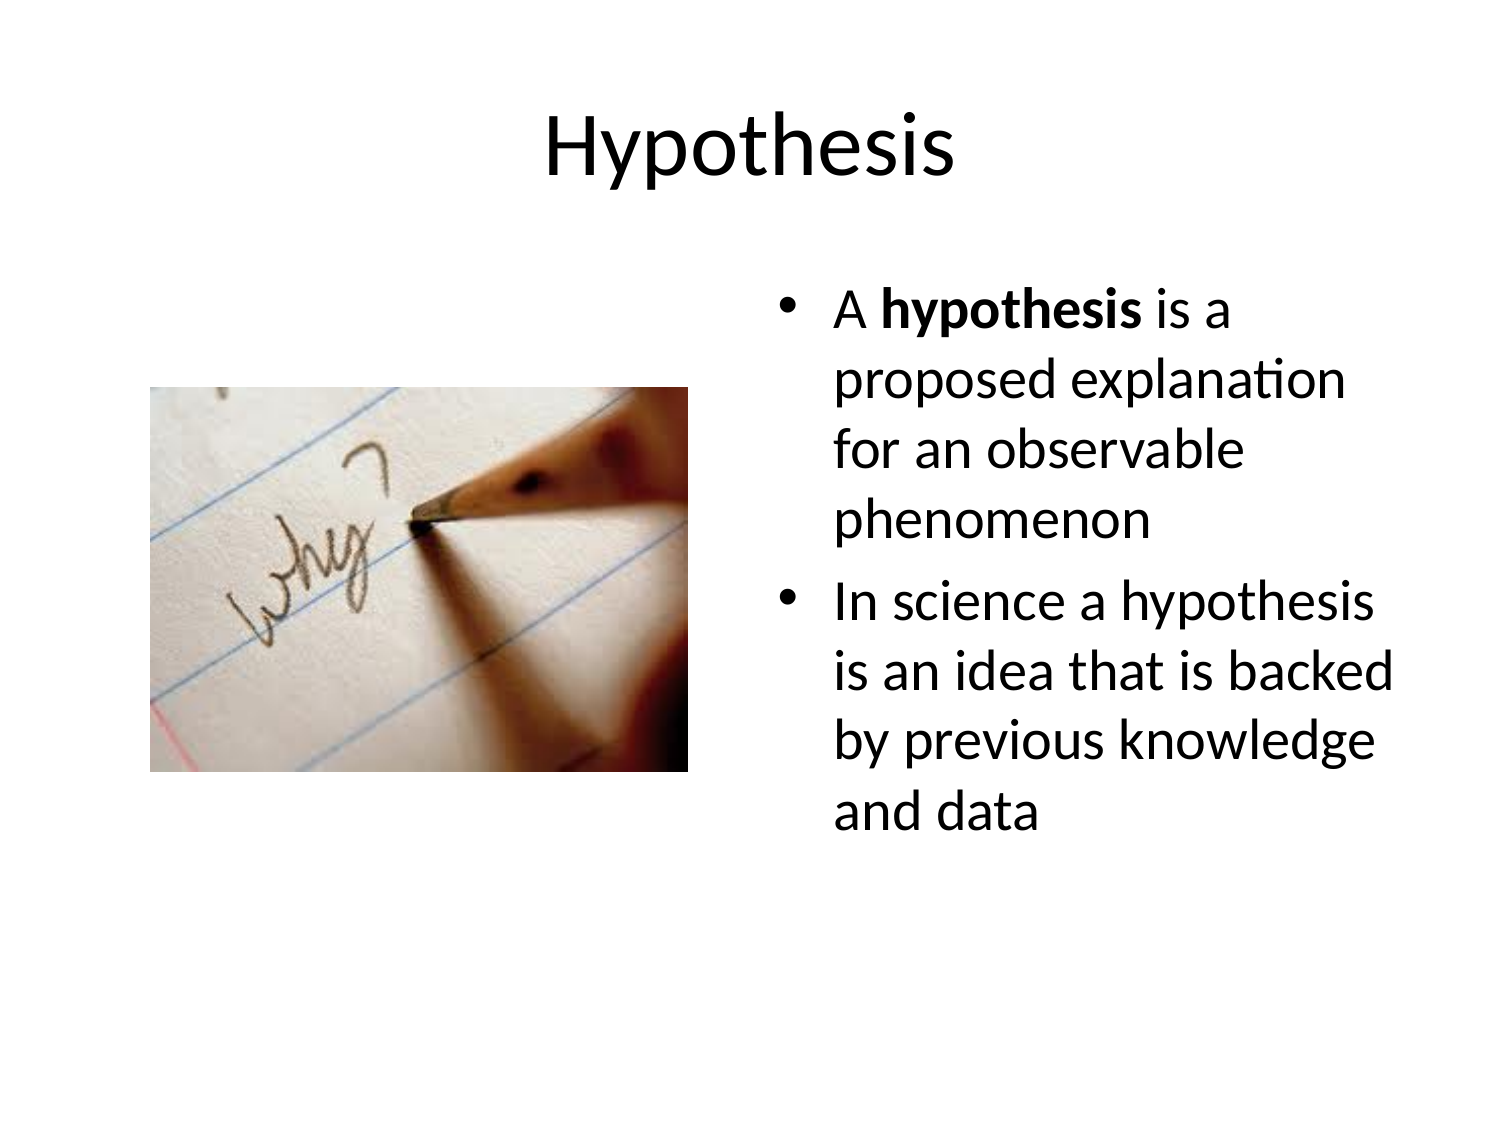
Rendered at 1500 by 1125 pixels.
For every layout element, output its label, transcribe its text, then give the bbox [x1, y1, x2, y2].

picture [149, 387, 689, 773]
list A hypothesis is a proposed explanation for an observable phenomenon In science a hypothesis is an idea that is backed by previous knowledge and data [762, 262, 1426, 1006]
title Hypothesis [74, 44, 1426, 233]
